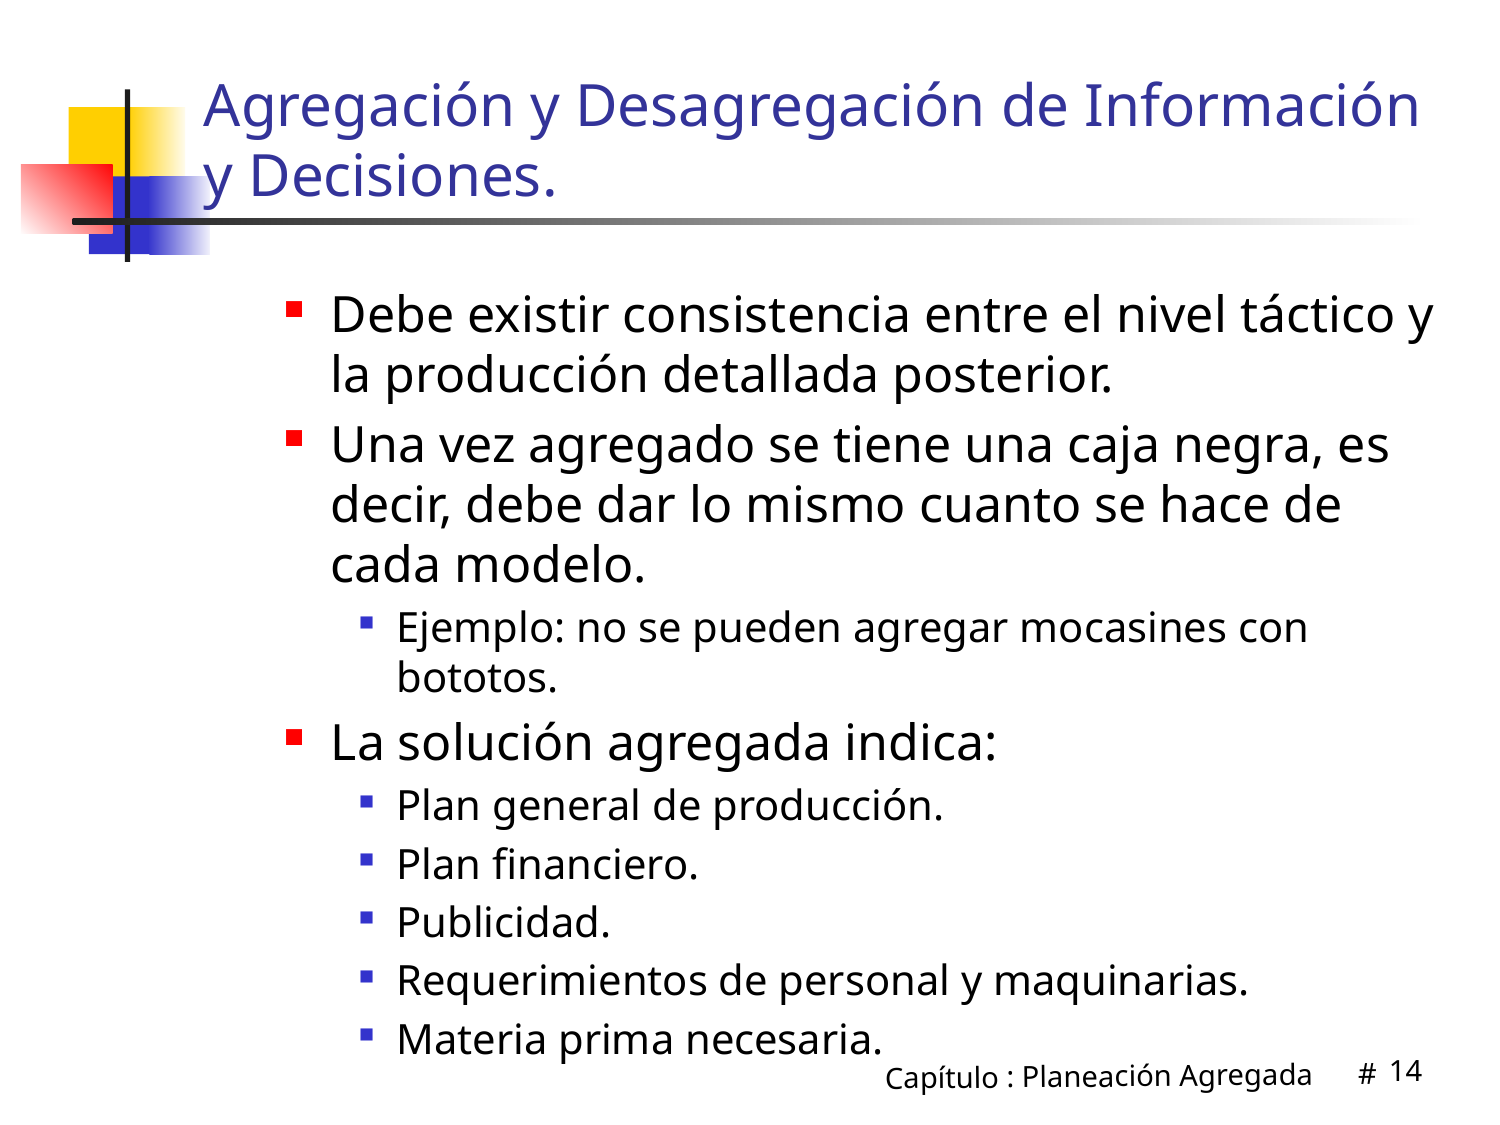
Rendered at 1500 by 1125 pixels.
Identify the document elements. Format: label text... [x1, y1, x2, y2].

title Agregación y Desagregación de Información y Decisiones. [188, 27, 1468, 216]
footer Capítulo : Planeación Agregada # [836, 1028, 1427, 1109]
slide_number 14 [1124, 1024, 1438, 1101]
list Debe existir consistencia entre el nivel táctico y la producción detallada posterior. Una vez agregado se tiene una caja negra, es decir, debe dar lo mismo cuanto se hace de cada modelo. Ejemplo: no se pueden agregar mocasines con bototos. La solución agregada indica: Plan general de producción. Plan financiero. Publicidad. Requerimientos de personal y maquinarias. Materia prima necesaria. [193, 274, 1470, 1007]
